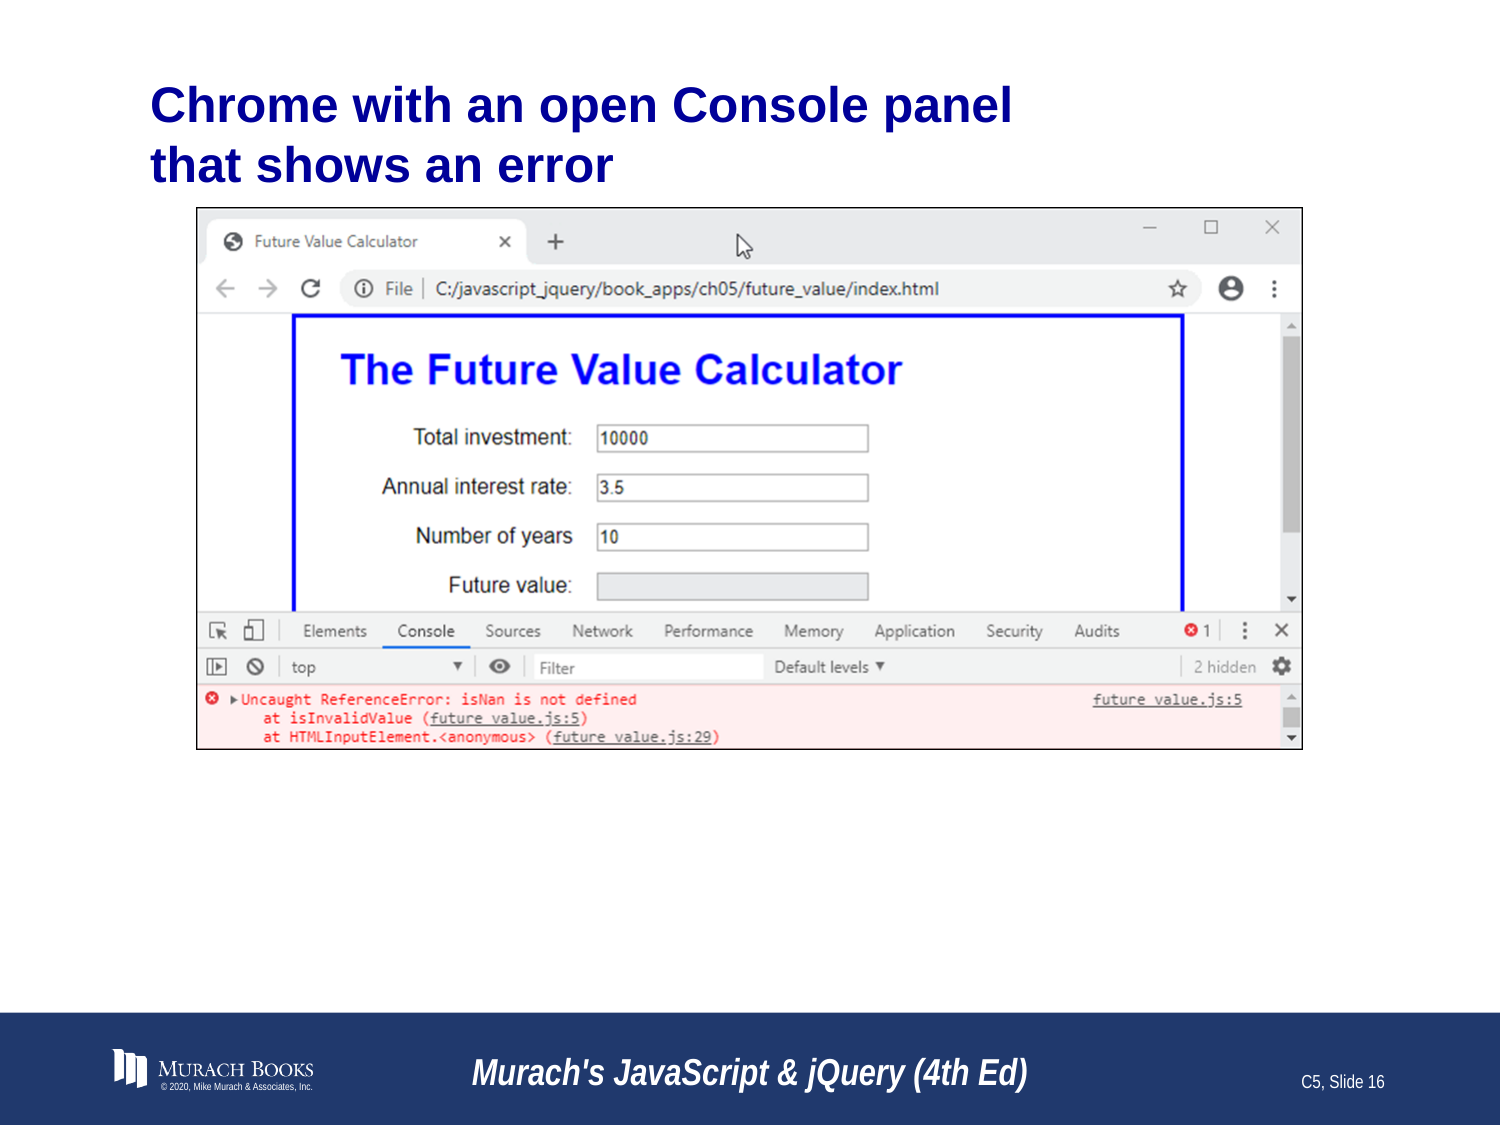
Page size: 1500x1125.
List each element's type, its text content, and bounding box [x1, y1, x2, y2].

title Chrome with an open Console panel that shows an error [150, 72, 1350, 194]
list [196, 207, 1304, 751]
footer © 2020, Mike Murach & Associates, Inc. [12, 1025, 463, 1100]
slide_number Murach's JavaScript & jQuery (4th Ed) [463, 1025, 1050, 1100]
slide_number C5, Slide 16 [1087, 1025, 1400, 1100]
